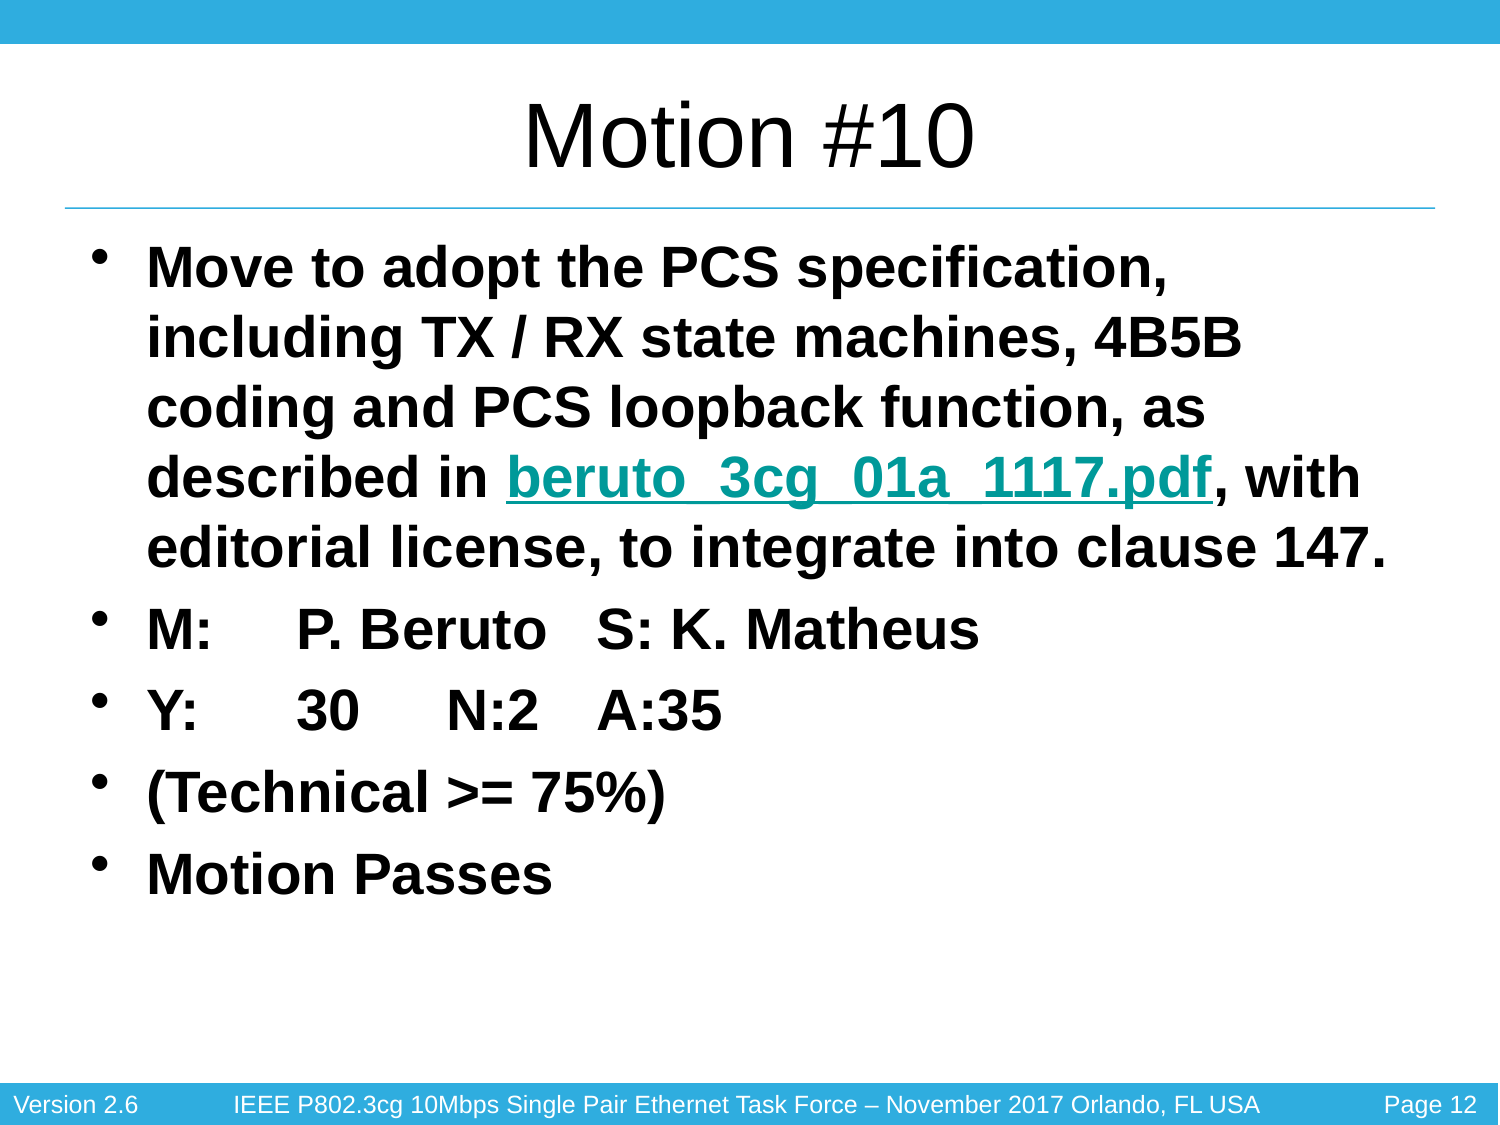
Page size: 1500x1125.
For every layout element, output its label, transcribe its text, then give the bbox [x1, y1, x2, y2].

title Motion #10 [74, 66, 1426, 197]
list Move to adopt the PCS specification, including TX / RX state machines, 4B5B coding and PCS loopback function, as described in beruto_3cg_01a_1117.pdf, with editorial license, to integrate into clause 147. M: P. Beruto S: K. Matheus Y: 30 N:2 A:35 (Technical >= 75%) Motion Passes [74, 221, 1426, 965]
